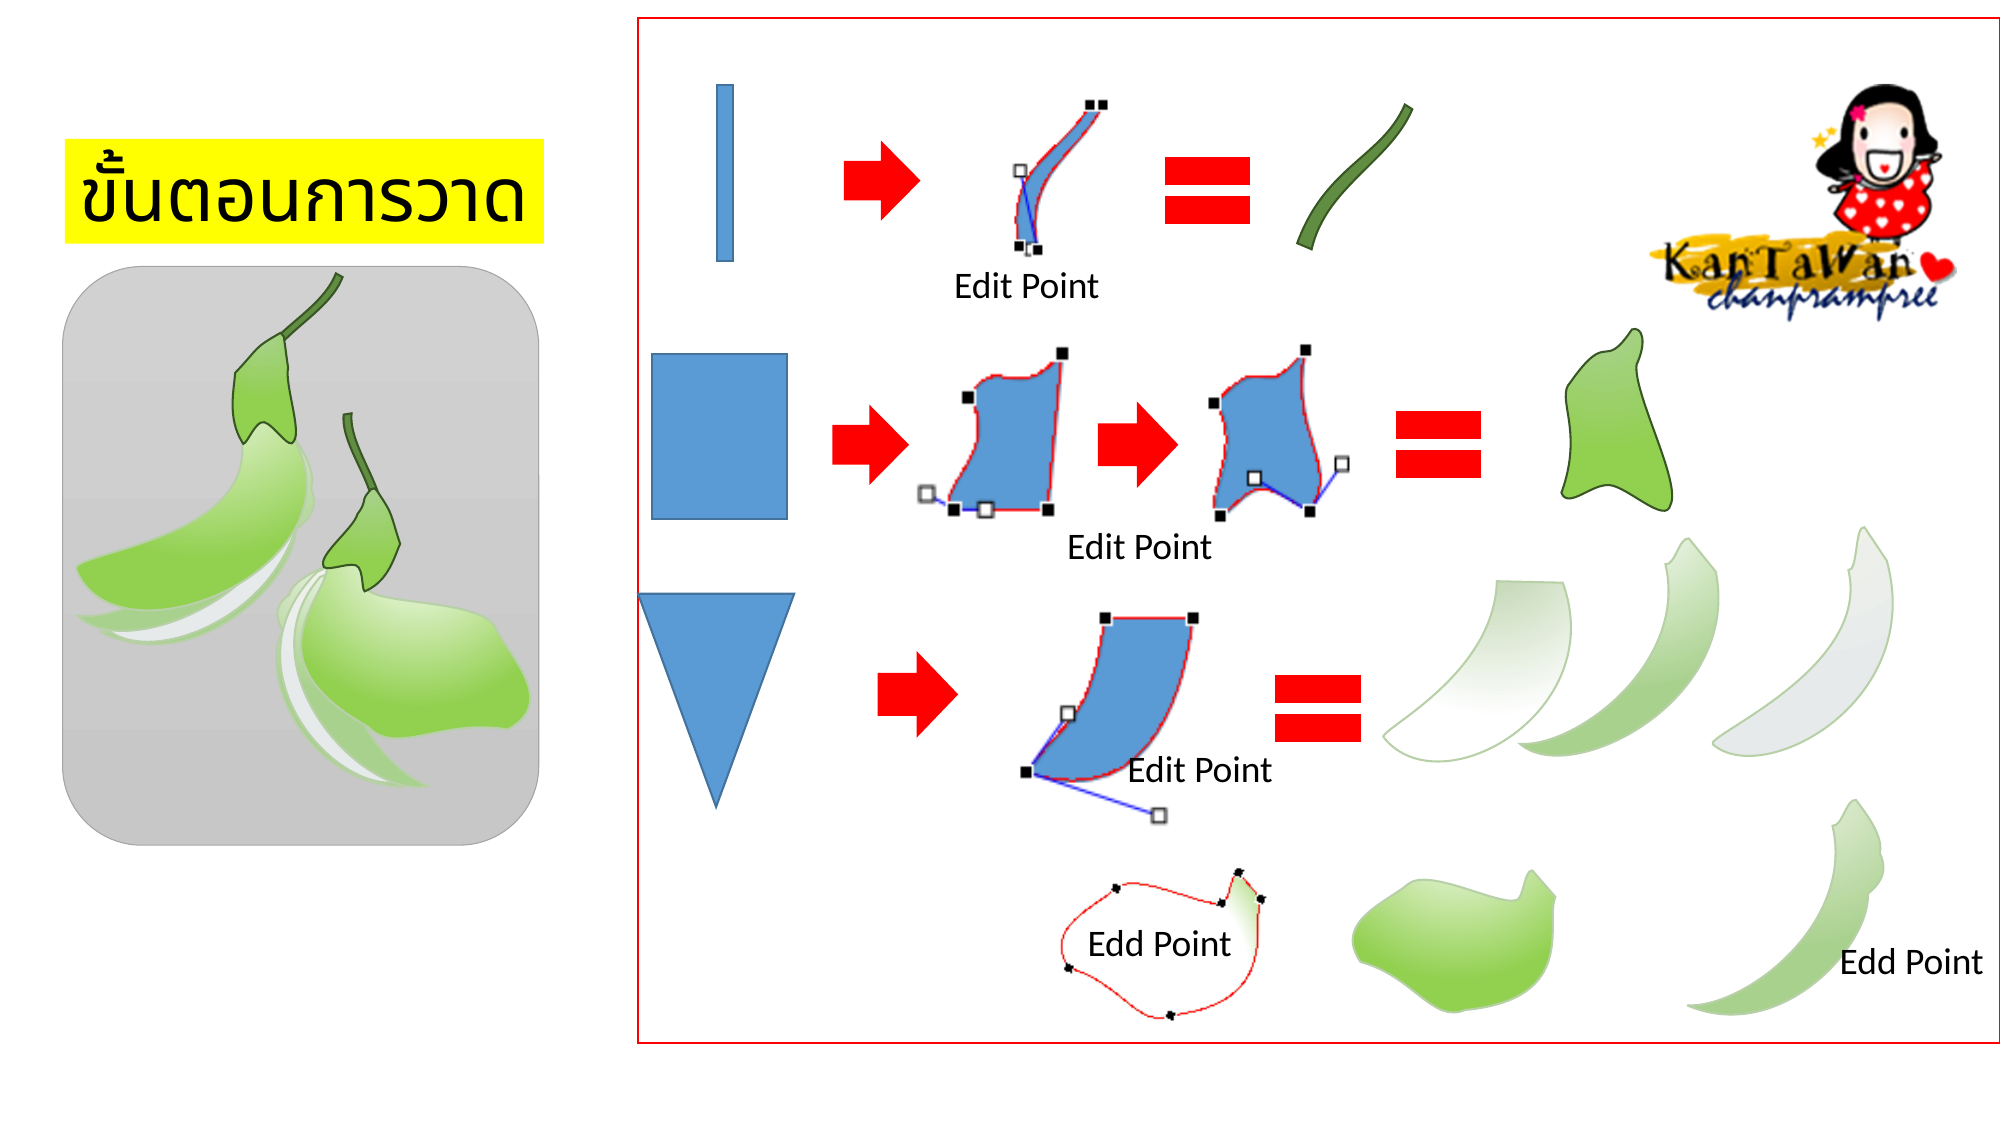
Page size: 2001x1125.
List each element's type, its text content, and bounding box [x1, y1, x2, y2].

text_box [62, 269, 529, 846]
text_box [119, 254, 311, 668]
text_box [637, 18, 2000, 1043]
text_box [311, 265, 540, 449]
text_box ขั้นตอนการวาด [64, 138, 544, 244]
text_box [277, 449, 544, 806]
picture [1636, 55, 1968, 323]
